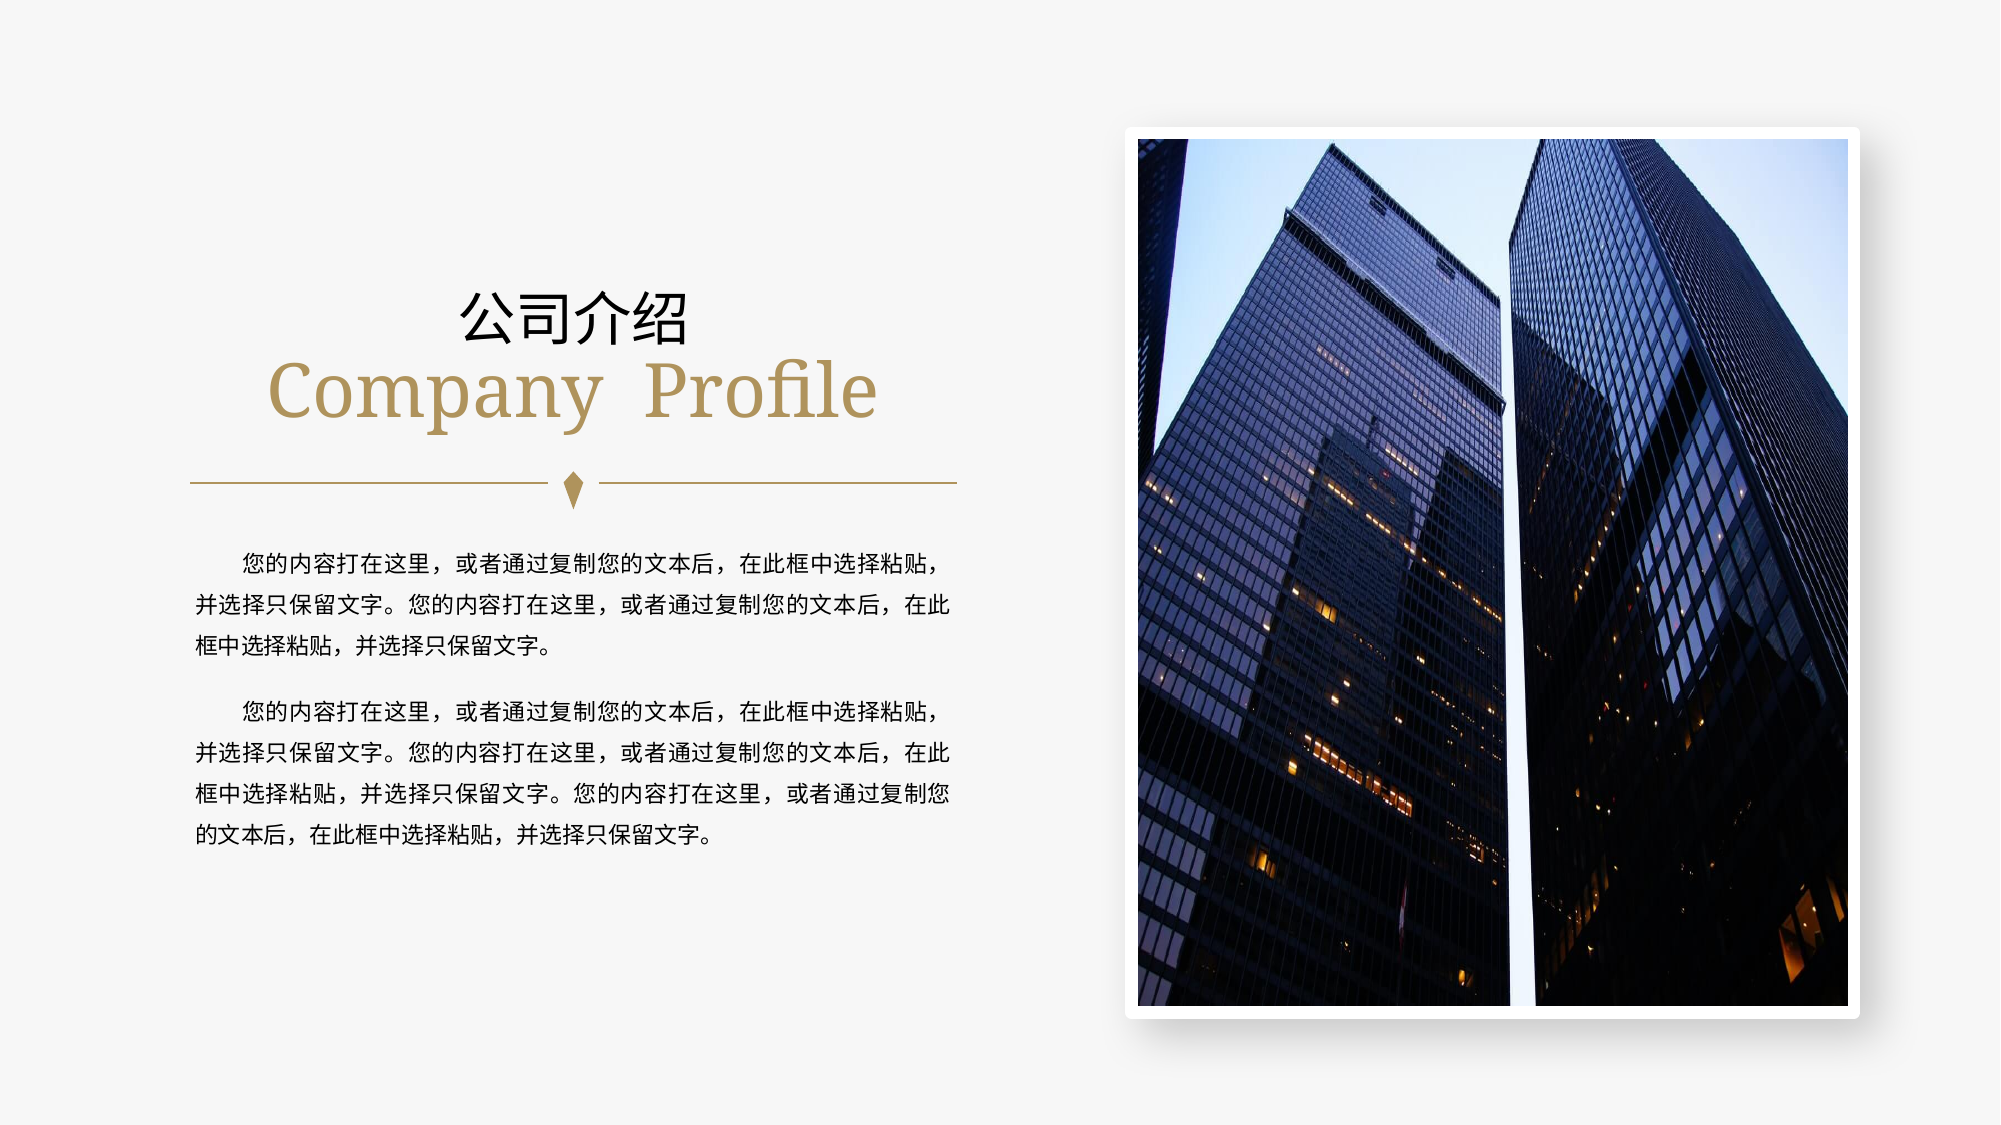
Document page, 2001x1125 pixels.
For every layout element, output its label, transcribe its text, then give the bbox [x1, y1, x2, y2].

picture [1137, 139, 1848, 1006]
text_box Company Profile [251, 334, 896, 440]
text_box 公司介绍 [442, 275, 705, 334]
text_box 您的内容打在这里，或者通过复制您的文本后，在此框中选择粘贴，并选择只保留文字。您的内容打在这里，或者通过复制您的文本后，在此框中选择粘贴，并选择只保留文字。 您的内容打在这里，或者通过复制您的文本后，在此框中选择粘贴，并选择只保留文字。您的内容打在这里，或者通过复制您的文本后，在此框中选择粘贴，并选择只保留文字。您的内容打在这里，或者通过复制您的文本后，在此框中选择粘贴，并选择只保留文字。 [195, 535, 952, 849]
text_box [190, 471, 957, 510]
